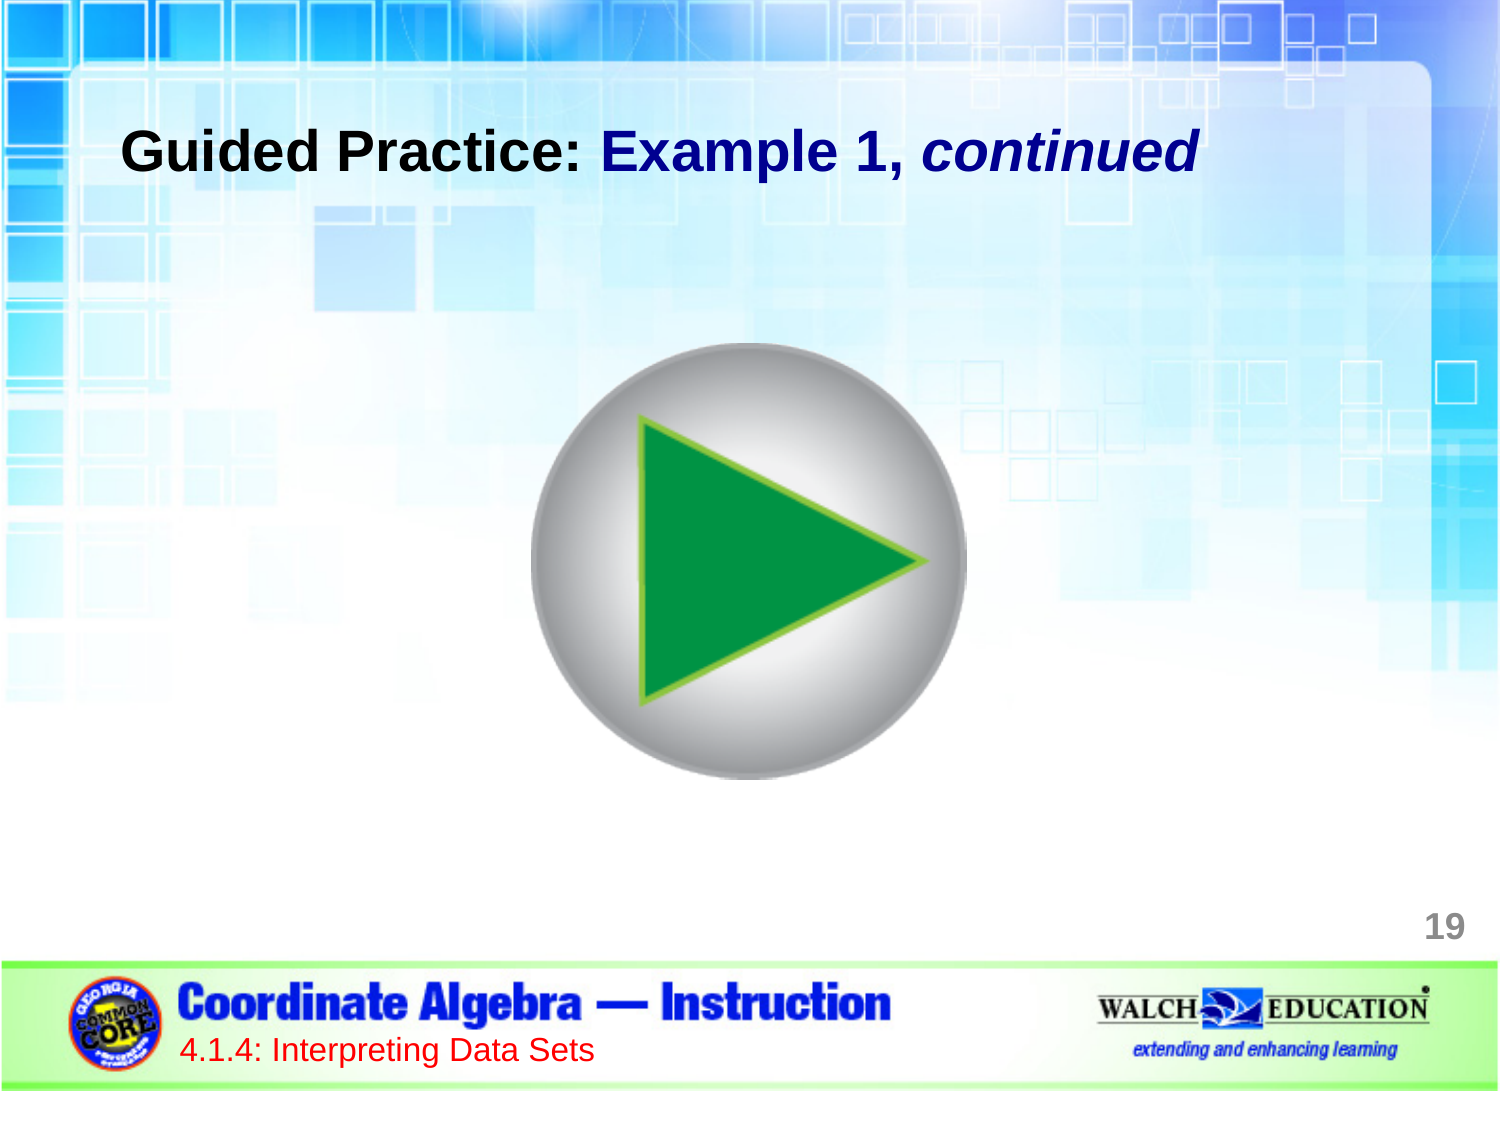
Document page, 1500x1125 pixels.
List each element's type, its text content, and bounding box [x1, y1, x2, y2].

slide_number 19 [1361, 901, 1481, 949]
list 4.1.4: Interpreting Data Sets [164, 1020, 1072, 1064]
picture [1, 0, 1500, 1091]
subtitle Guided Practice: Example 1, continued [105, 105, 1394, 925]
